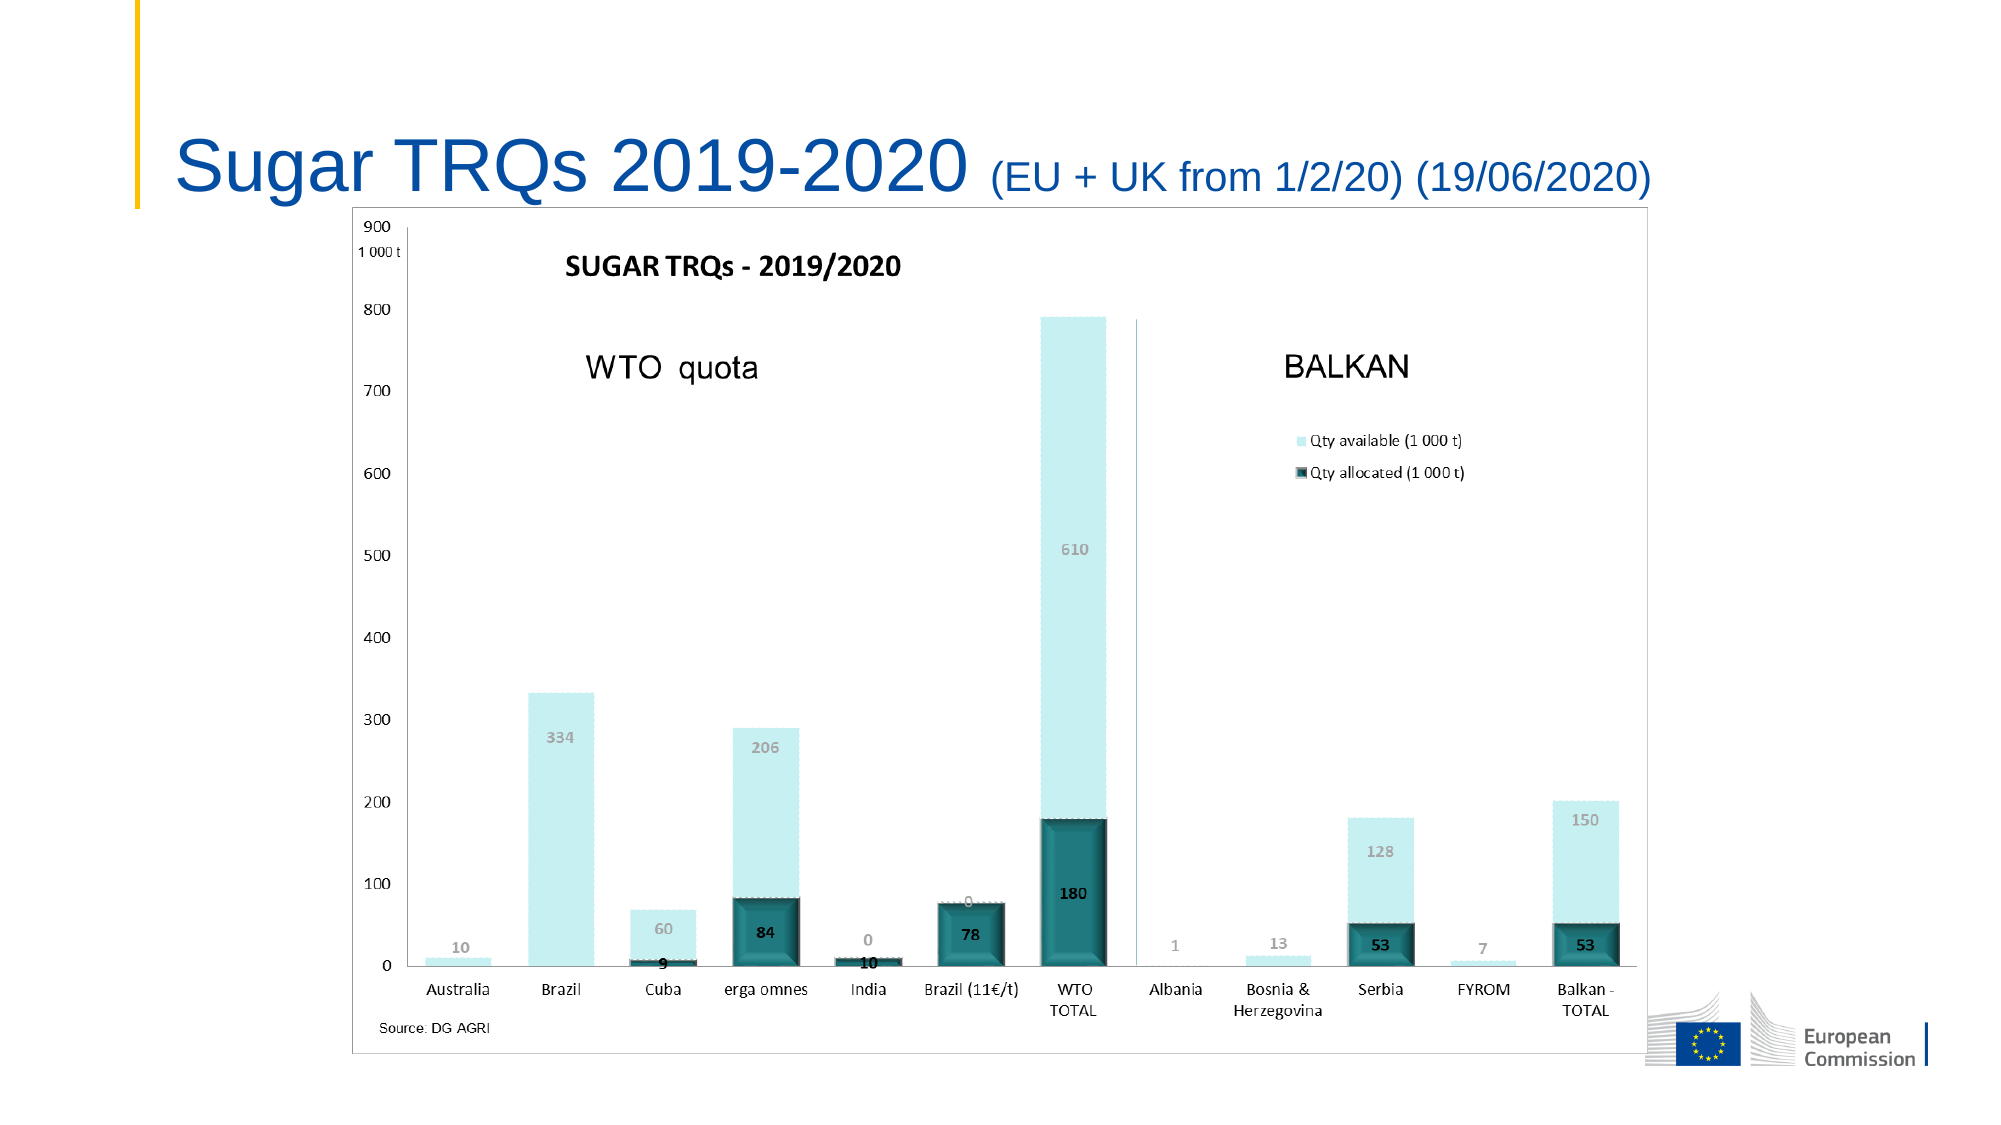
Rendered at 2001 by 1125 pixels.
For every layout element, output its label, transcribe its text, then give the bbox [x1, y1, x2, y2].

picture [352, 207, 1928, 1066]
title Sugar TRQs 2019-2020 (EU + UK from 1/2/20) (19/06/2020) [159, 79, 1885, 208]
